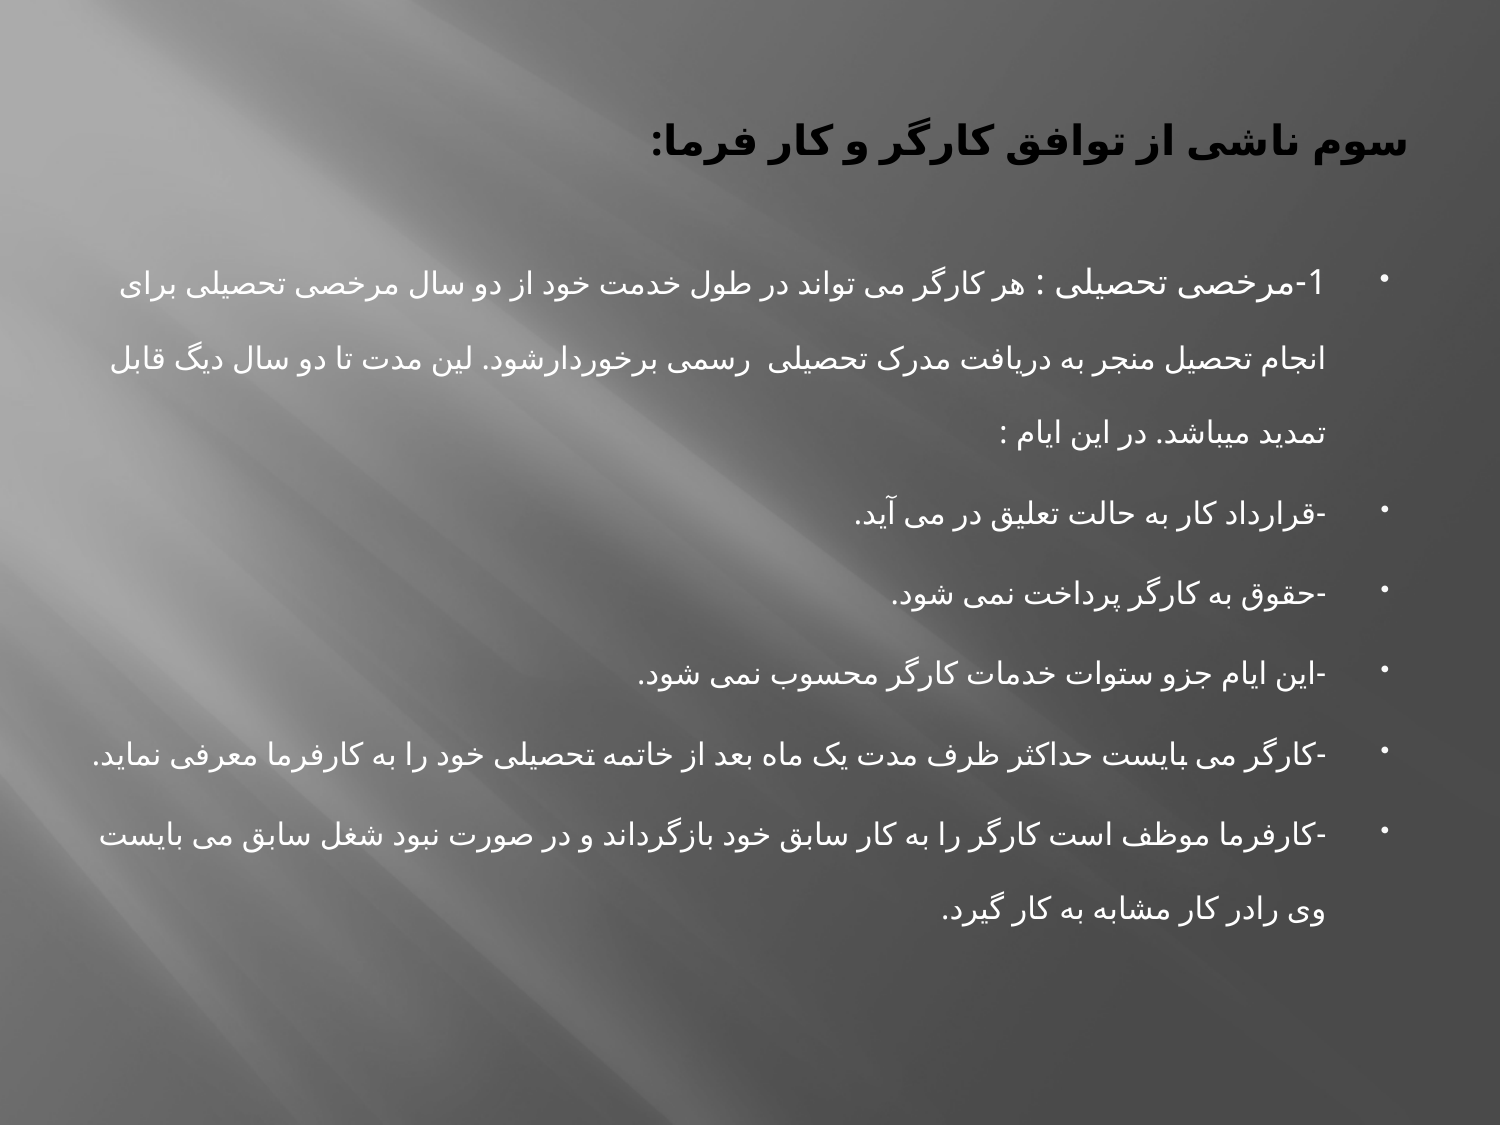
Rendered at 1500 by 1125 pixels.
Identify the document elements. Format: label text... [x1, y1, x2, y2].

list 1-مرخصی تحصیلی : هر کارگر می تواند در طول خدمت خود از دو سال مرخصی تحصیلی برای انجام تحصیل منجر به دریافت مدرک تحصیلی رسمی برخوردارشود. لین مدت تا دو سال دیگ قابل تمدید میباشد. در این ایام : -قرارداد کار به حالت تعلیق در می آید. -حقوق به کارگر پرداخت نمی شود. -این ایام جزو ستوات خدمات کارگر محسوب نمی شود. -کارگر می بایست حداکثر ظرف مدت یک ماه بعد از خاتمه تحصیلی خود را به کارفرما معرفی نماید. -کارفرما موظف است کارگر را به کار سابق خود بازگرداند و در صورت نبود شغل سابق می بایست وی رادر کار مشابه به کار گیرد. [75, 210, 1425, 1005]
title سوم ناشی از توافق کارگر و کار فرما: [75, 45, 1425, 210]
